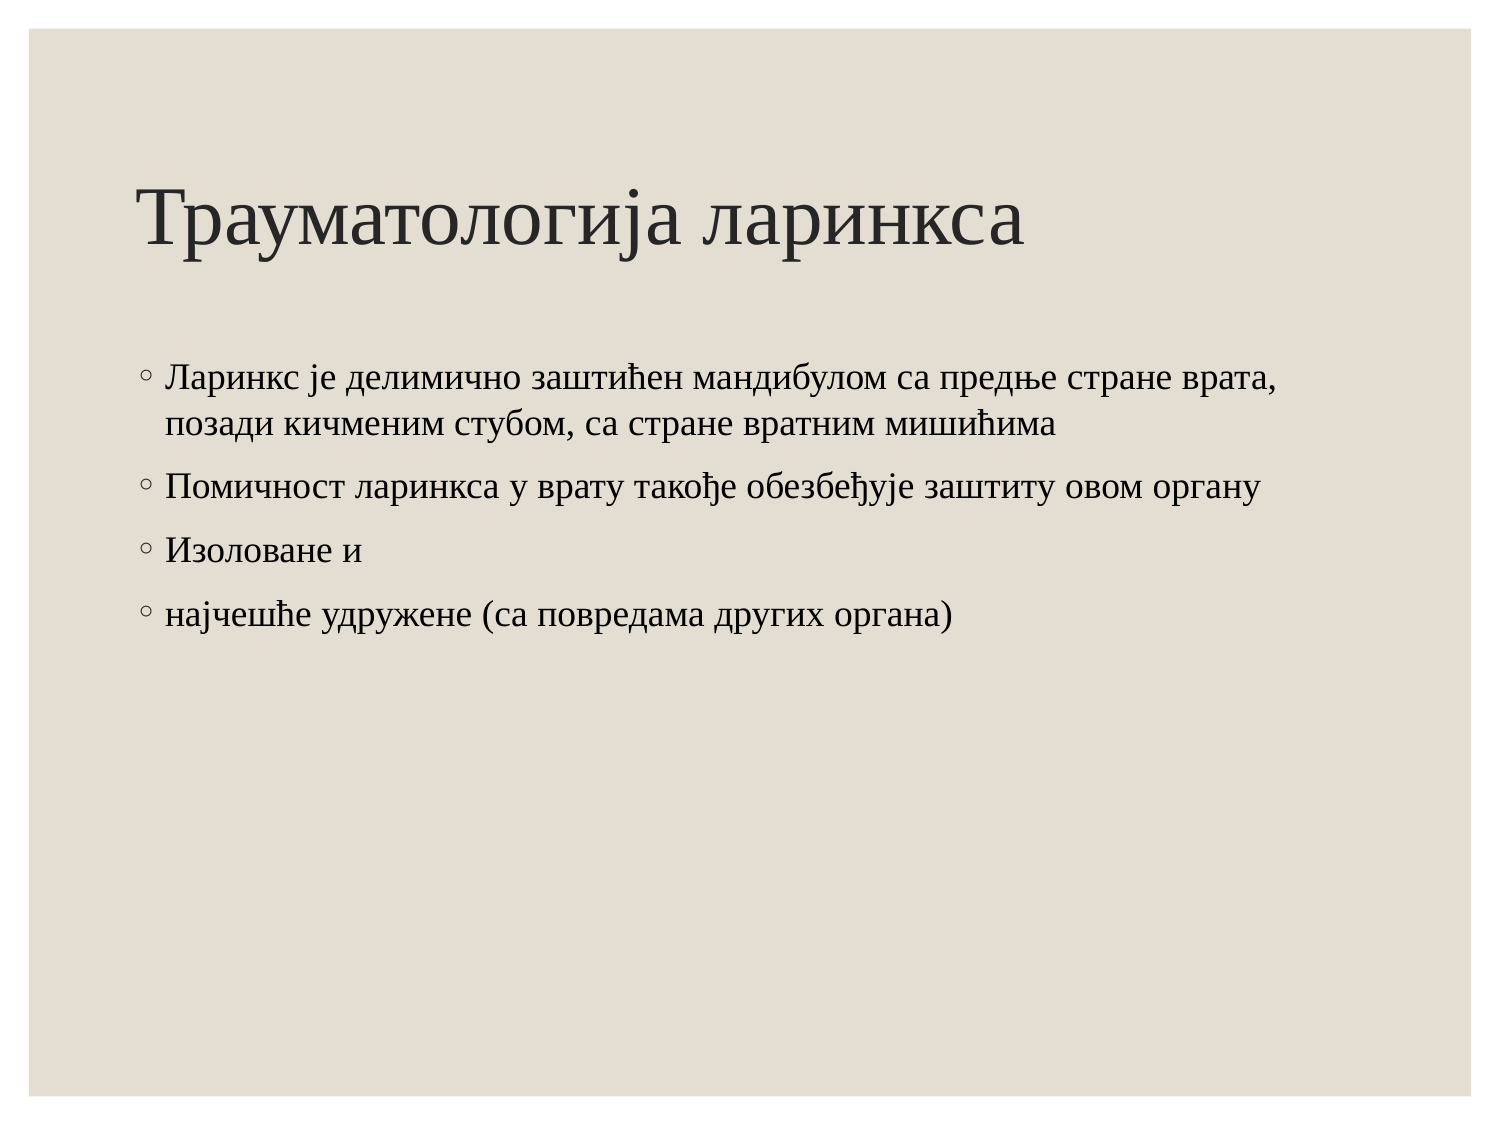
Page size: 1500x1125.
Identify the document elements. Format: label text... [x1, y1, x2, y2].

list Ларинкс је делимично заштићен мандибулом са предње стране врата, позади кичменим стубом, са стране вратним мишићима Помичност ларинкса у врату такође обезбеђује заштиту овом органу Изоловане и најчешће удружене (са повредама других органа) [120, 345, 1380, 990]
title Трауматологија ларинкса [120, 105, 1380, 331]
